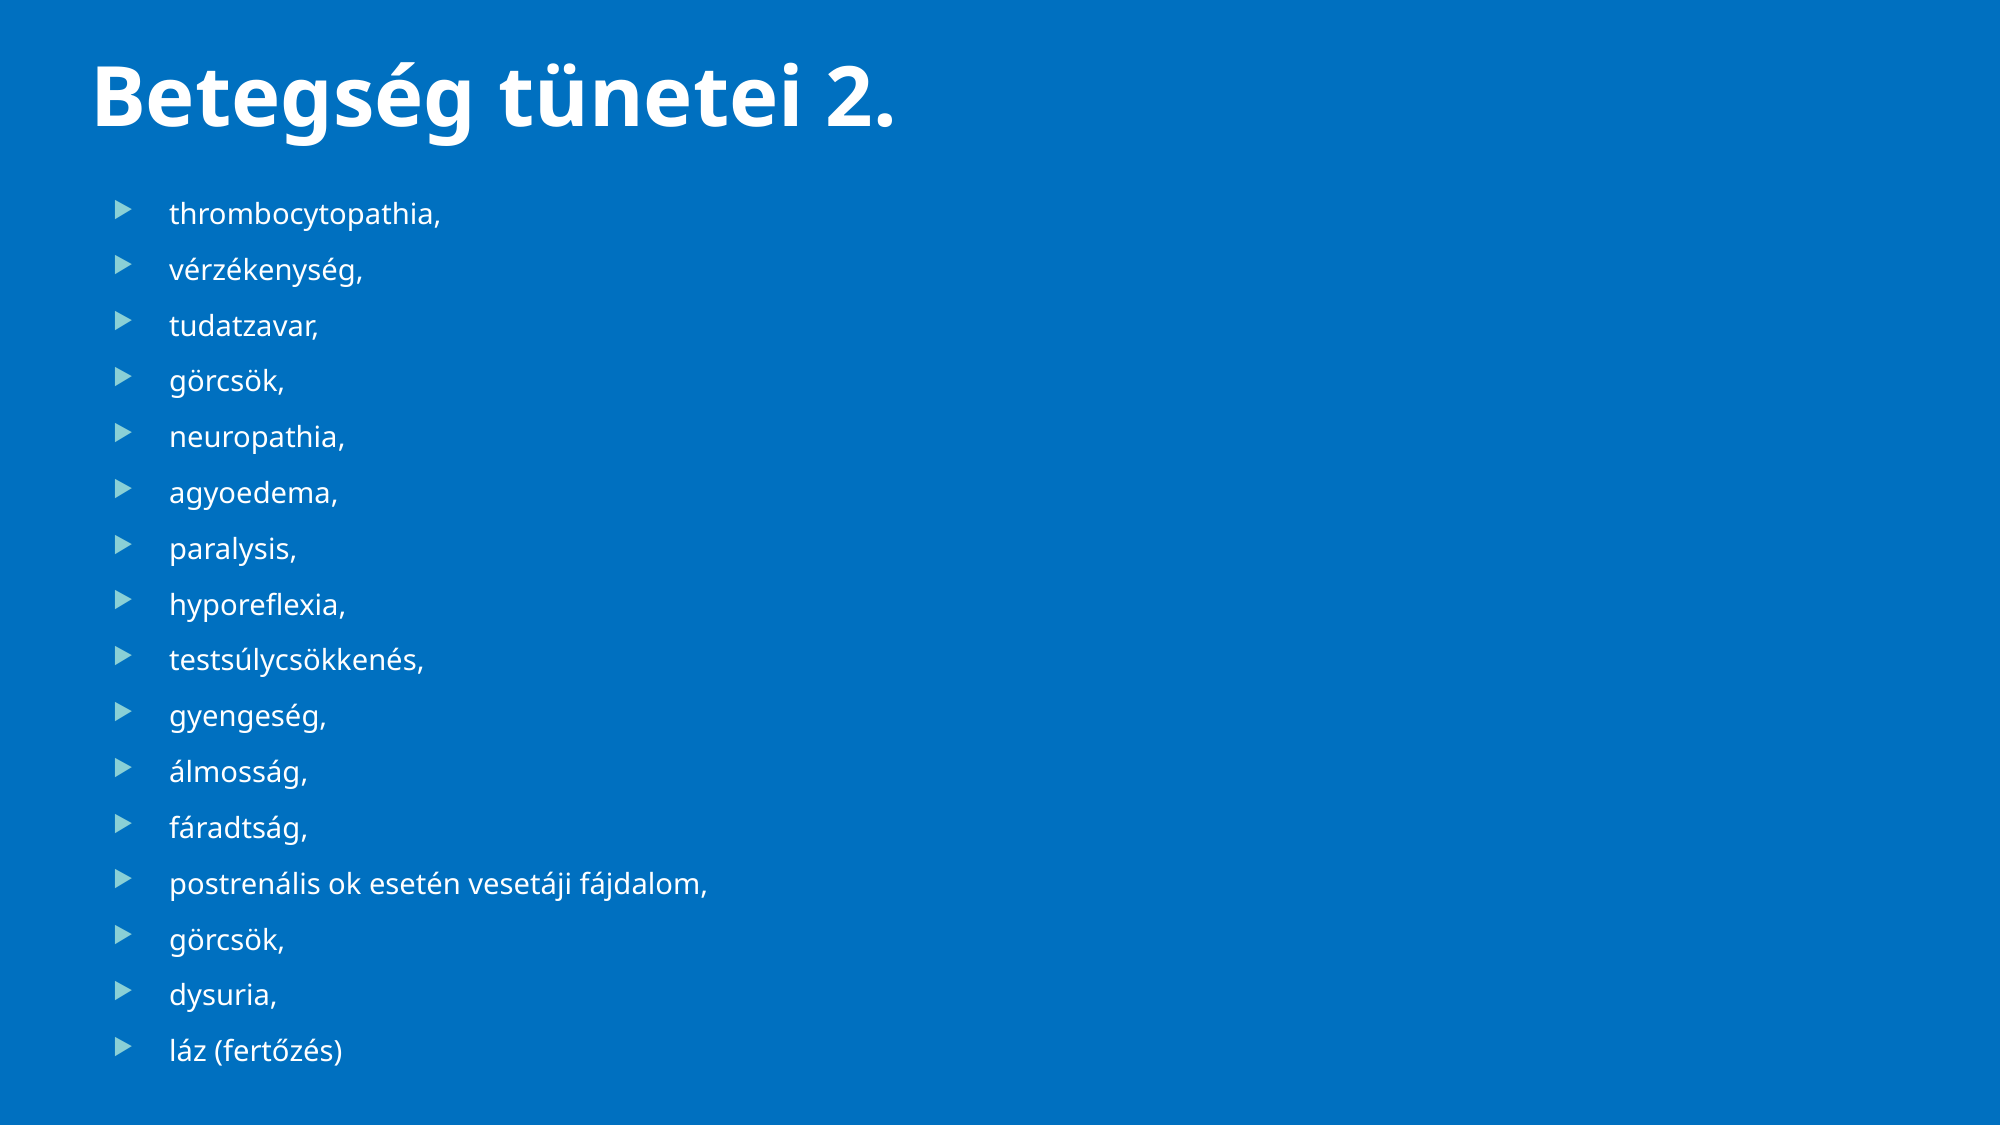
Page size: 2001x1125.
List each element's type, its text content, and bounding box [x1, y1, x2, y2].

list thrombocytopathia, vérzékenység, tudatzavar, görcsök, neuropathia, agyoedema, paralysis, hyporeflexia, testsúlycsökkenés, gyengeség, álmosság, fáradtság, postrenális ok esetén vesetáji fájdalom, görcsök, dysuria, láz (fertőzés) [97, 187, 1793, 1074]
title Betegség tünetei 2. [75, 35, 1425, 161]
